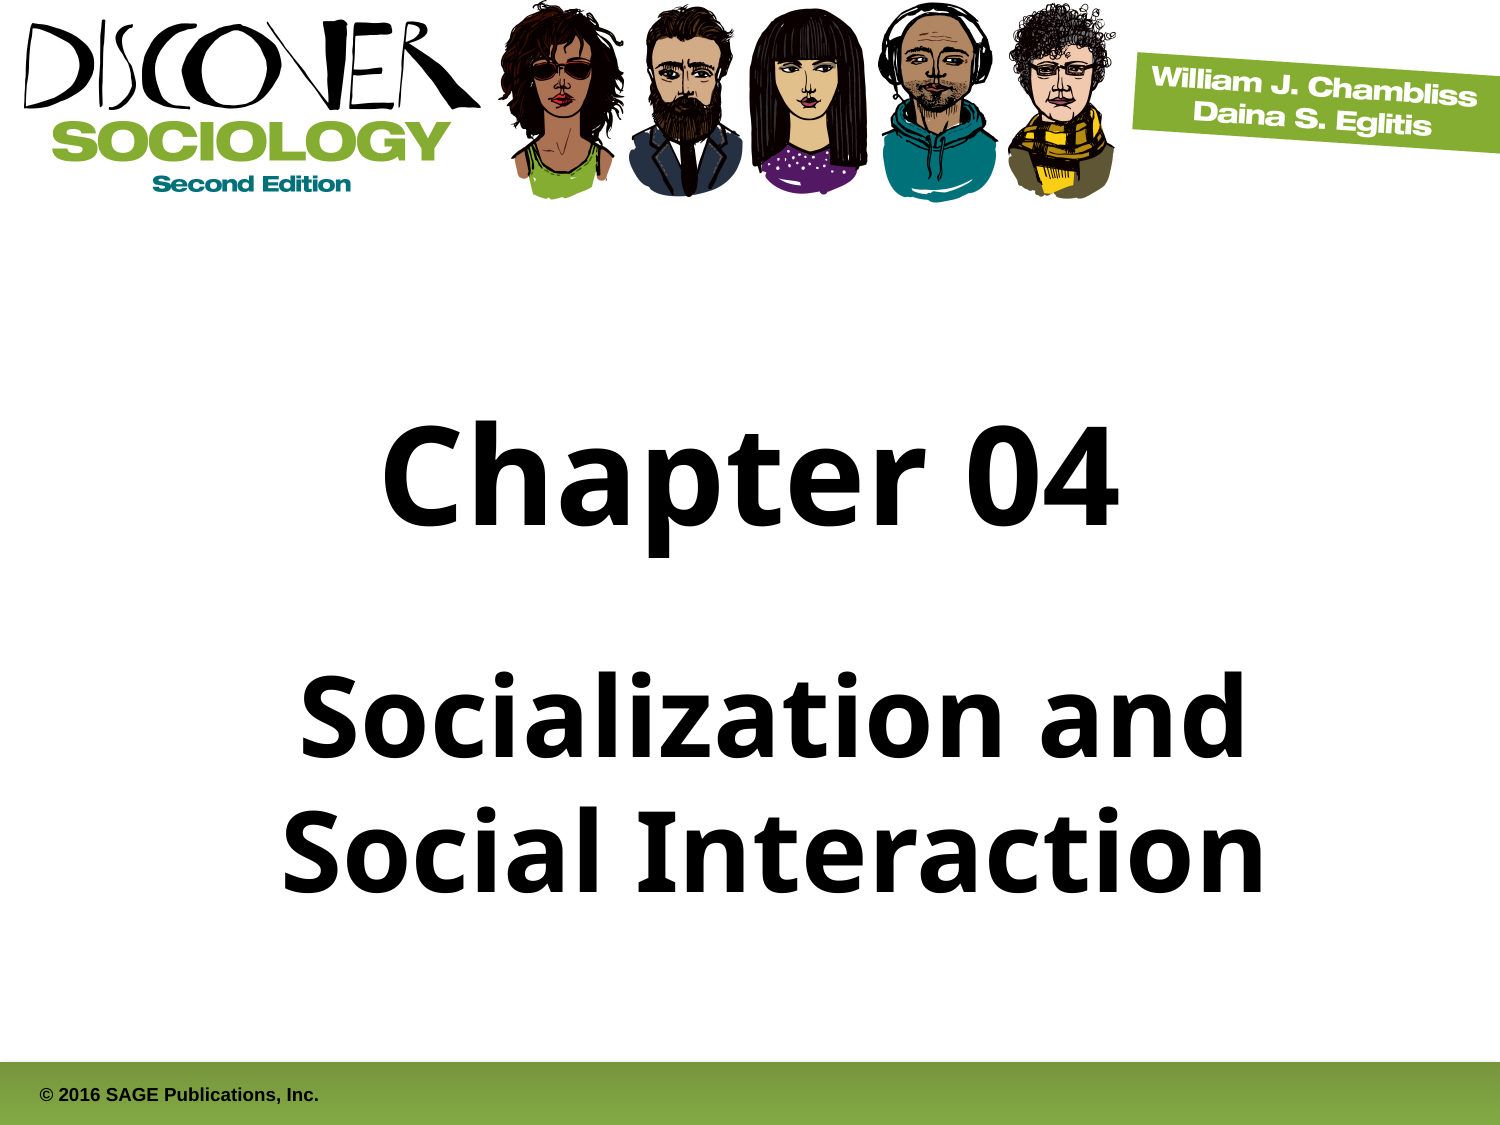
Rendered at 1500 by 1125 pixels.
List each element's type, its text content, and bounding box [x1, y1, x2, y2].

title Chapter 04 [112, 349, 1388, 591]
subtitle Socialization and Social Interaction [249, 637, 1300, 925]
picture [0, 0, 1500, 1062]
